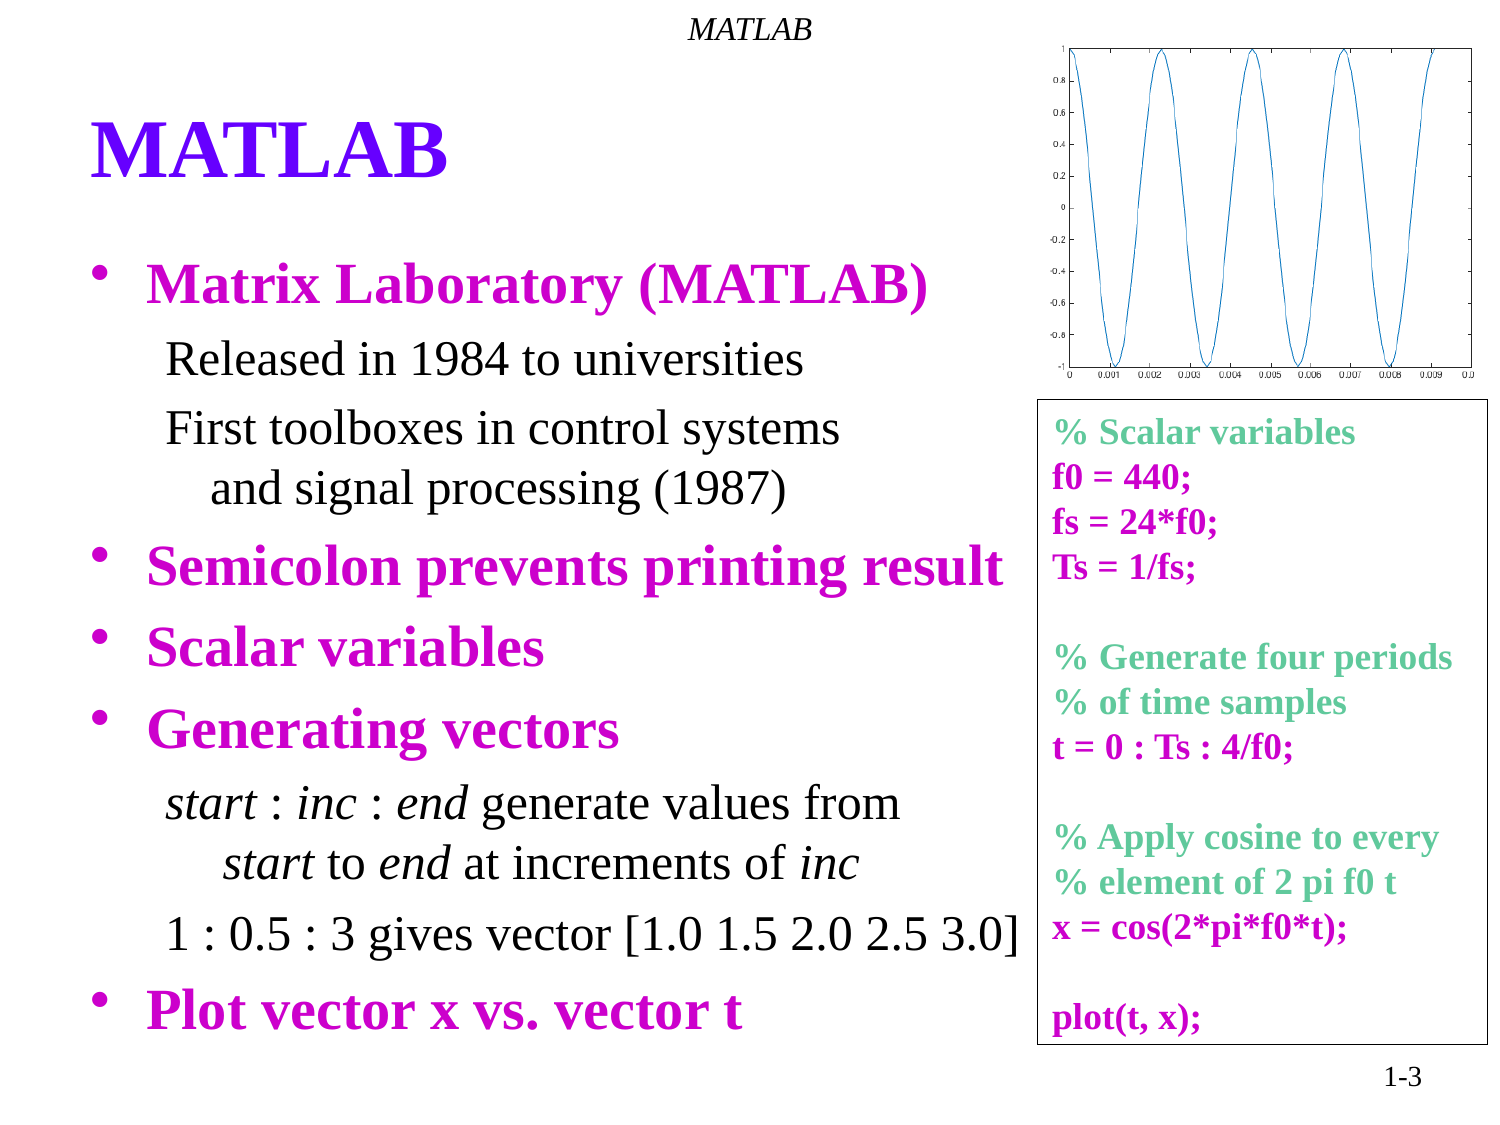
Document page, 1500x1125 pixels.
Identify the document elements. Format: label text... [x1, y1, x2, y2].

list Matrix Laboratory (MATLAB) Released in 1984 to universities First toolboxes in control systems and signal processing (1987) Semicolon prevents printing result Scalar variables Generating vectors start : inc : end generate values from start to end at increments of inc 1 : 0.5 : 3 gives vector [1.0 1.5 2.0 2.5 3.0] Plot vector x vs. vector t [75, 237, 1050, 1063]
slide_number 1-3 [1124, 1049, 1438, 1125]
text_box MATLAB [0, 0, 1500, 55]
title MATLAB [75, 55, 1027, 237]
text_box % Scalar variables f0 = 440; fs = 24*f0; Ts = 1/fs; % Generate four periods % of time samples t = 0 : Ts : 4/f0; % Apply cosine to every % element of 2 pi f0 t x = cos(2*pi*f0*t); plot(t, x); [1037, 399, 1488, 1045]
picture [1032, 34, 1475, 393]
